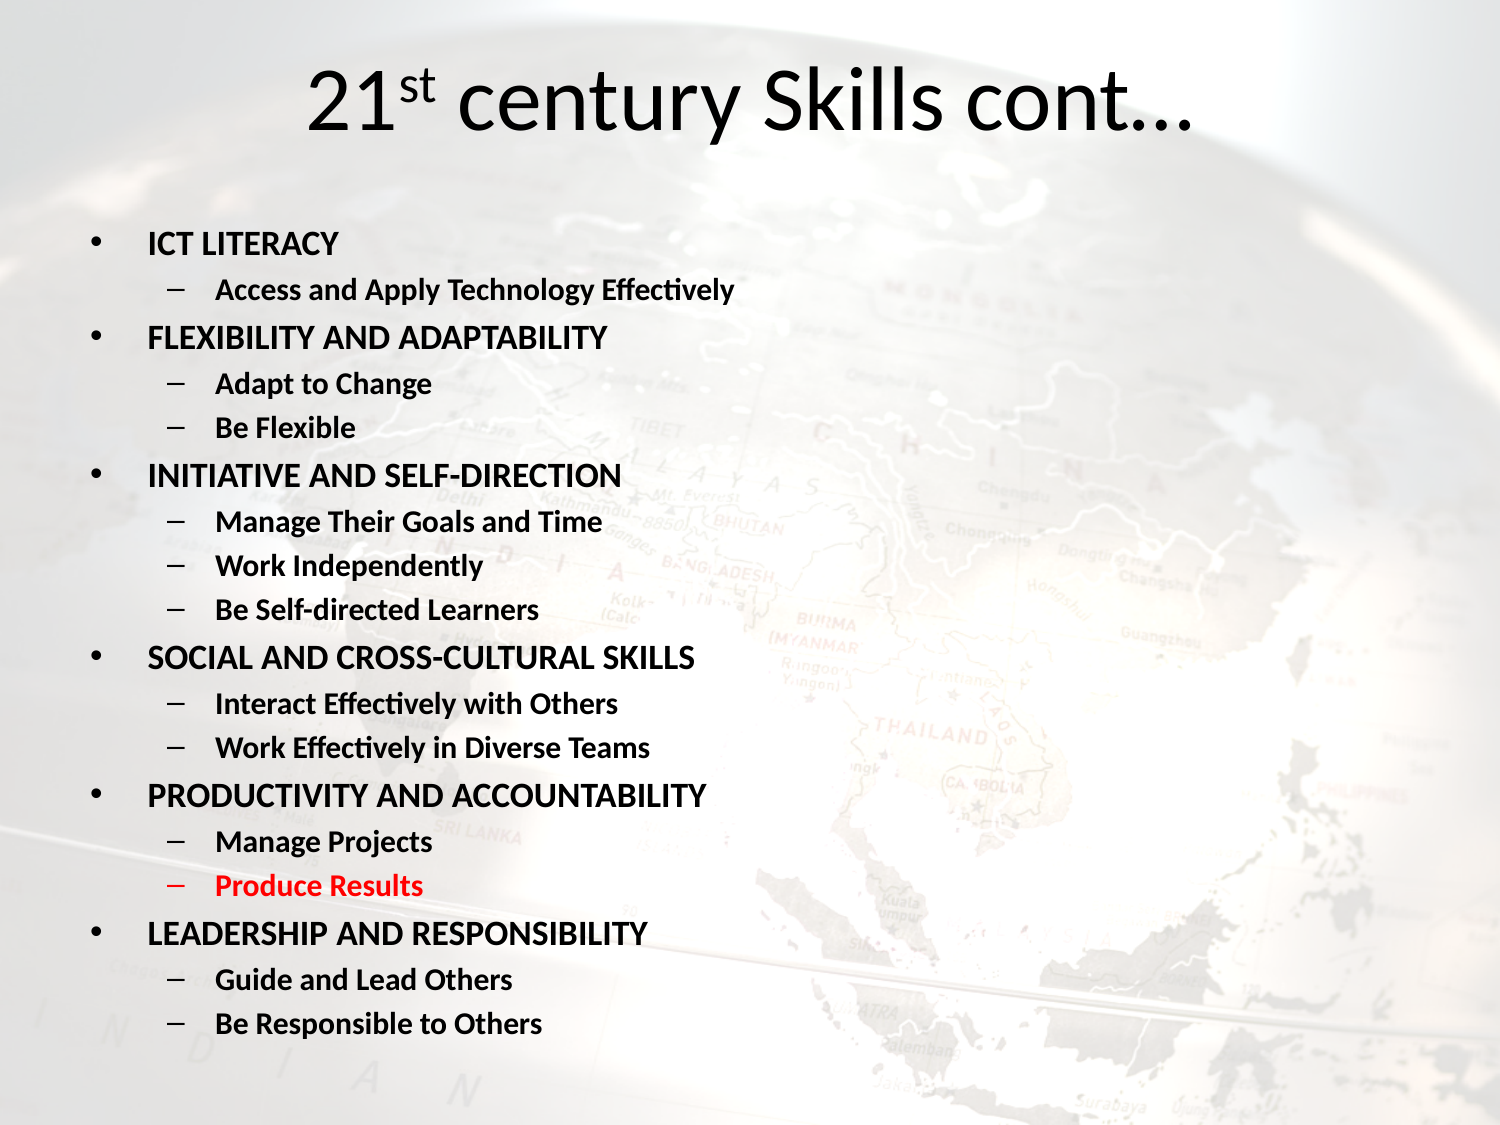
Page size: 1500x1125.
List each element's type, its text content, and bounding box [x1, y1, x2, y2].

list ICT LITERACY Access and Apply Technology Effectively FLEXIBILITY AND ADAPTABILITY Adapt to Change Be Flexible INITIATIVE AND SELF-DIRECTION Manage Their Goals and Time Work Independently Be Self-directed Learners SOCIAL AND CROSS-CULTURAL SKILLS Interact Effectively with Others Work Effectively in Diverse Teams PRODUCTIVITY AND ACCOUNTABILITY Manage Projects Produce Results LEADERSHIP AND RESPONSIBILITY Guide and Lead Others Be Responsible to Others [75, 212, 1425, 1050]
title 21st century Skills cont… [75, 0, 1425, 188]
